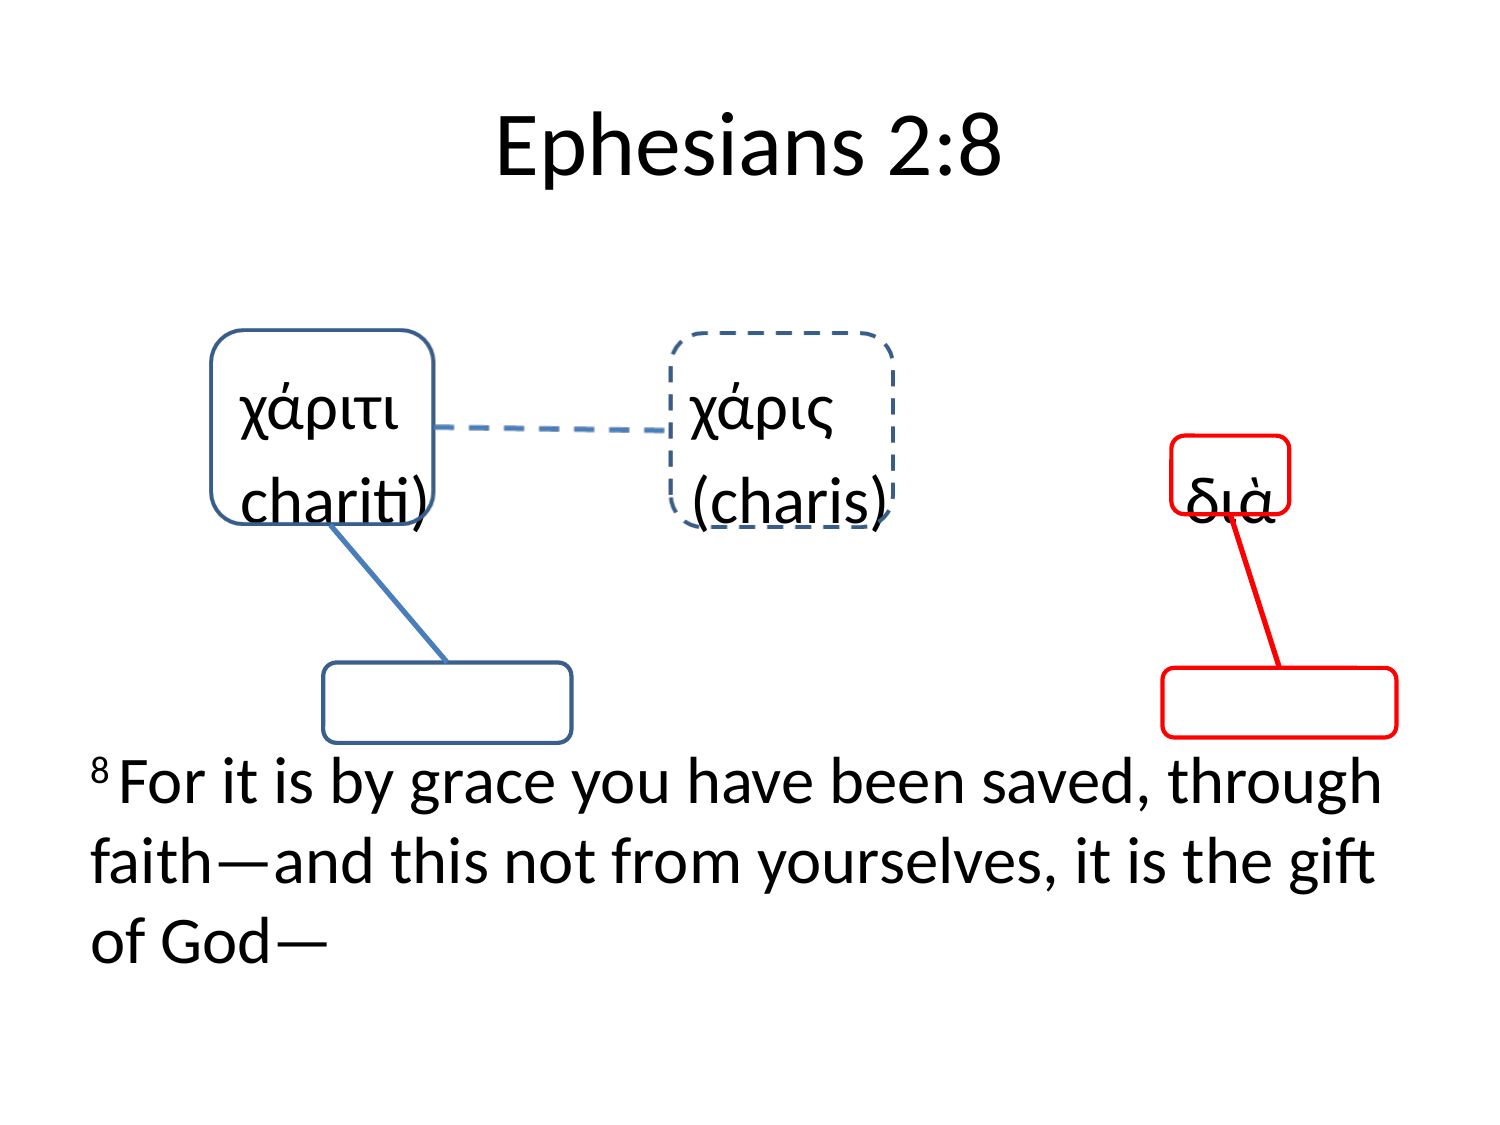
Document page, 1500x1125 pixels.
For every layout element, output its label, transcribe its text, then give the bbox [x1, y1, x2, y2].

text_box [1160, 665, 1399, 740]
title Ephesians 2:8 [75, 45, 1425, 233]
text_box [330, 524, 448, 663]
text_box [1230, 513, 1280, 669]
list χάριτι χάρις chariti) (charis) διὰ 8 For it is by grace you have been saved, through faith—and this not from yourselves, it is the gift of God— [75, 262, 1425, 1005]
text_box [1169, 433, 1292, 517]
picture [208, 328, 895, 529]
text_box [321, 660, 574, 745]
